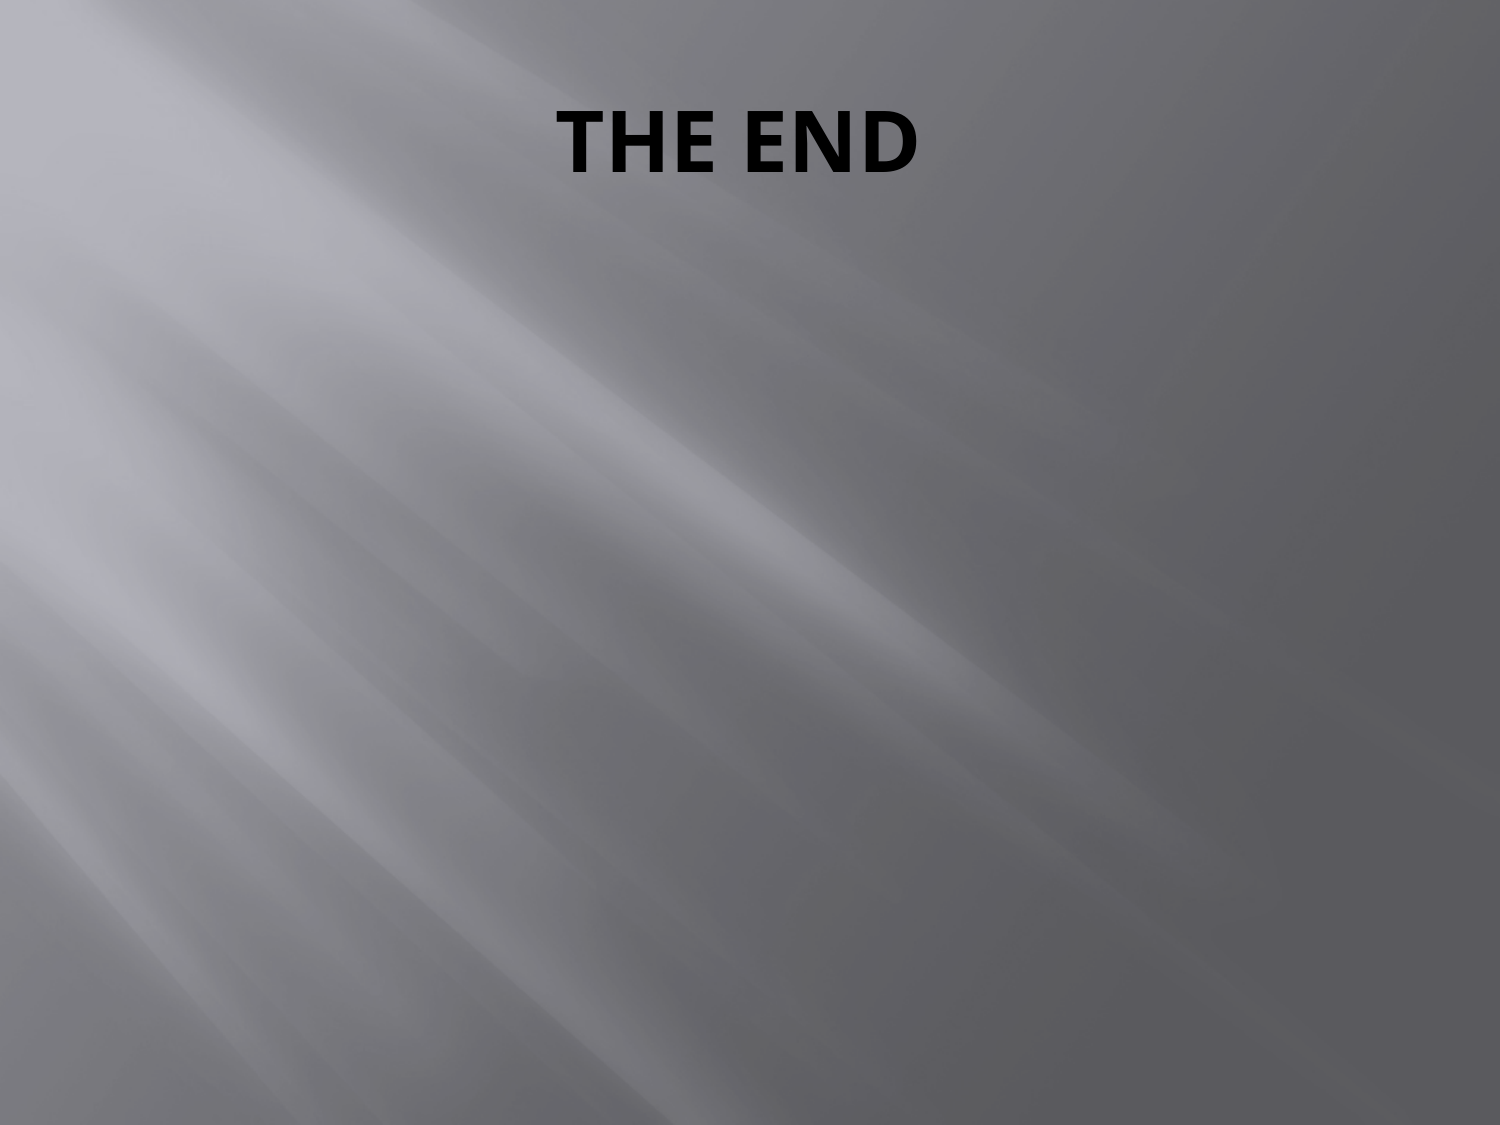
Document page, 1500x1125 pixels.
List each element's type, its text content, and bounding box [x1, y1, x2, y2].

title THE END [75, 45, 1425, 233]
